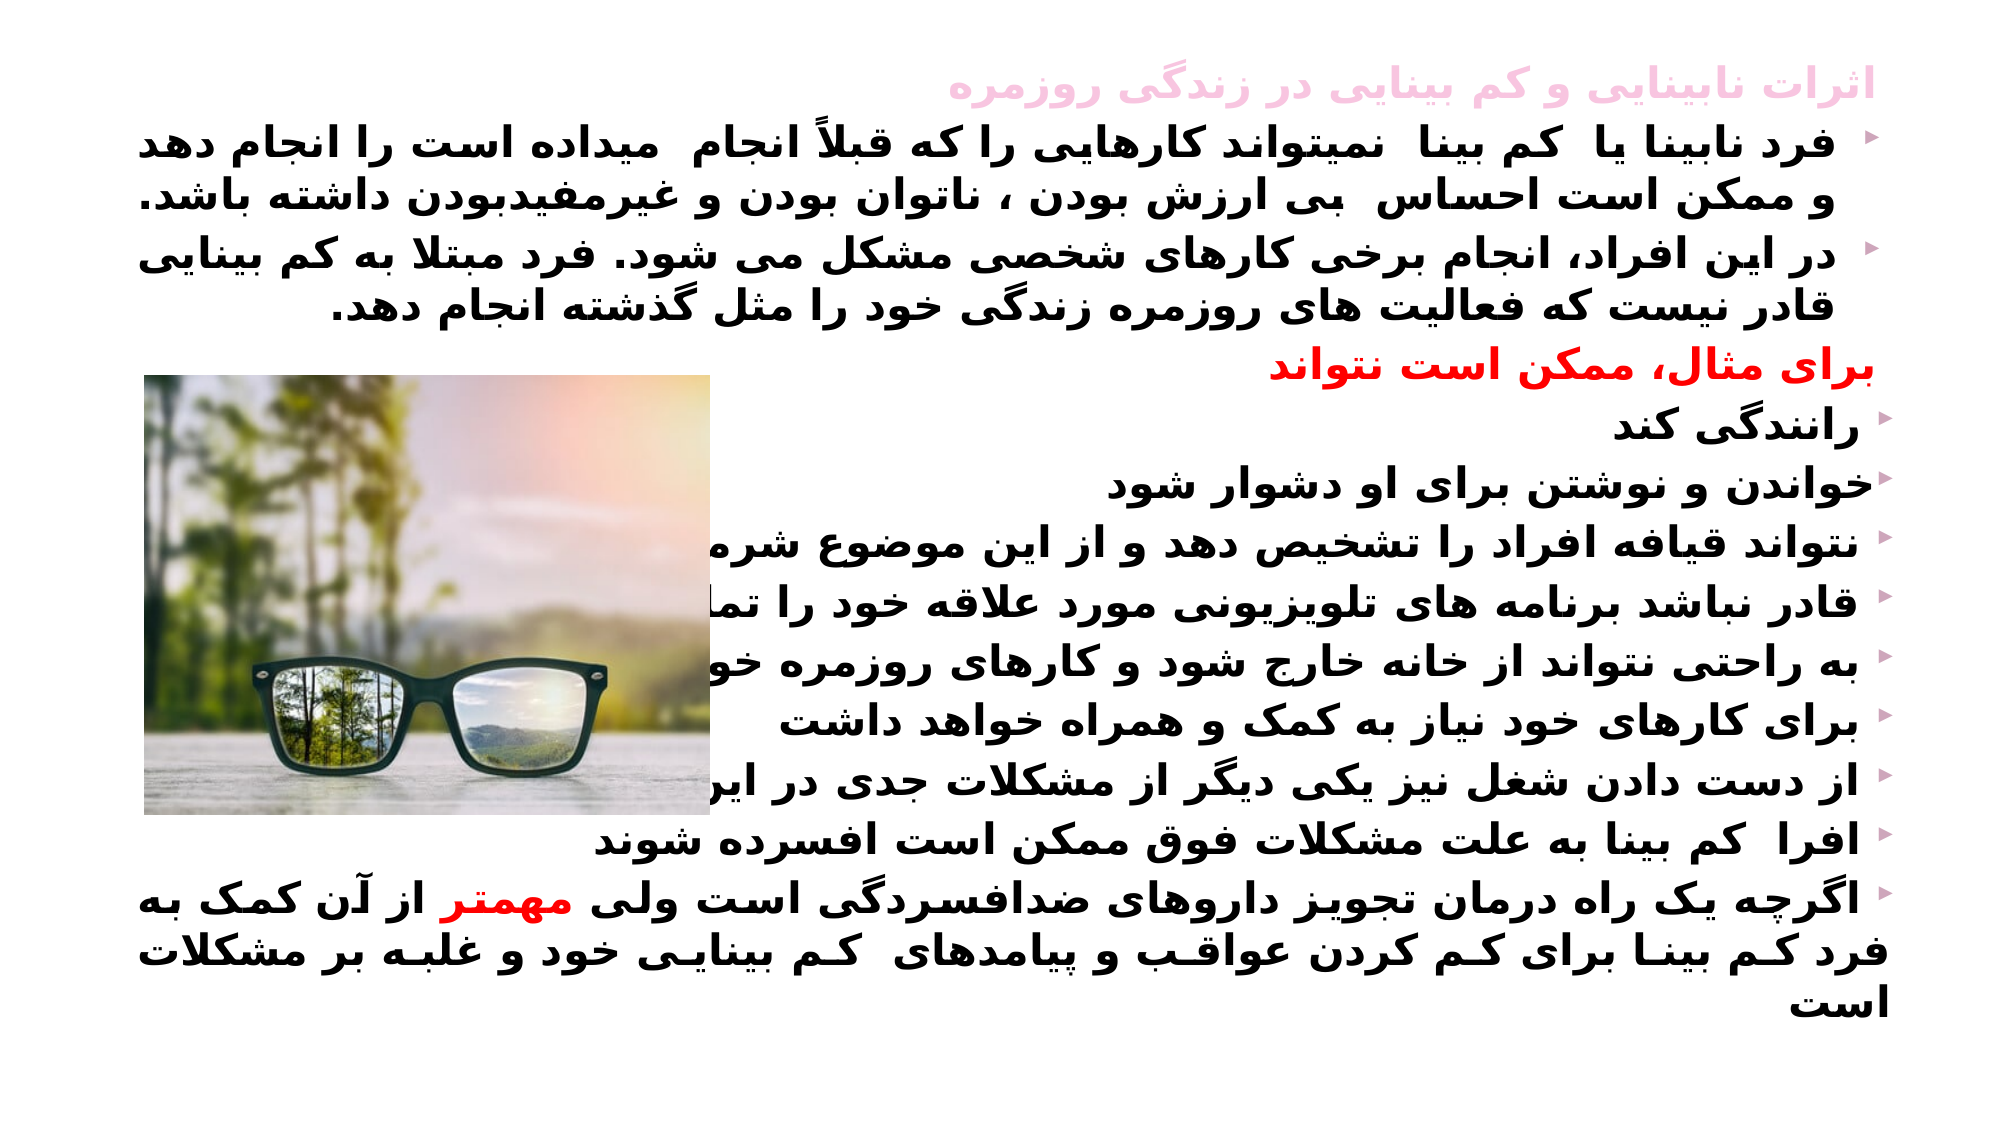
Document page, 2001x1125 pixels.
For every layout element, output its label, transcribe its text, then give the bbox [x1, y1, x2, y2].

picture [144, 375, 710, 815]
subtitle اثرات نابینایی و کم بینایی در زندگی روزمره فرد نابینا یا کم بینا نمیتواند کارهایی را که قبلاً انجام میداده است را انجام دهد و ممکن است احساس بی ارزش بودن ، ناتوان بودن و غیرمفیدبودن داشته باشد. در این افراد، انجام برخی کارهای شخصی مشکل می شود. فرد مبتلا به کم بینایی قادر نیست که فعالیت های روزمره زندگی خود را مثل گذشته انجام دهد. برای مثال، ممکن است نتواند رانندگی کند خواندن و نوشتن برای او دشوار شود نتواند قیافه افراد را تشخیص دهد و از این موضوع شرمنده شود قادر نباشد برنامه های تلویزیونی مورد علاقه خود را تماشا کند به راحتی نتواند از خانه خارج شود و کارهای روزمره خود را انجام دهد برای کارهای خود نیاز به کمک و همراه خواهد داشت از دست دادن شغل نیز یکی دیگر از مشکلات جدی در این افراد است افرا کم بینا به علت مشکلات فوق ممکن است افسرده شوند اگرچه یک راه درمان تجویز داروهای ضدافسردگی است ولی مهمتر از آن کمک به فرد کم بینا برای کم کردن عواقب و پیامدهای کم بینایی خود و غلبه بر مشکلات است [122, 48, 1910, 1062]
